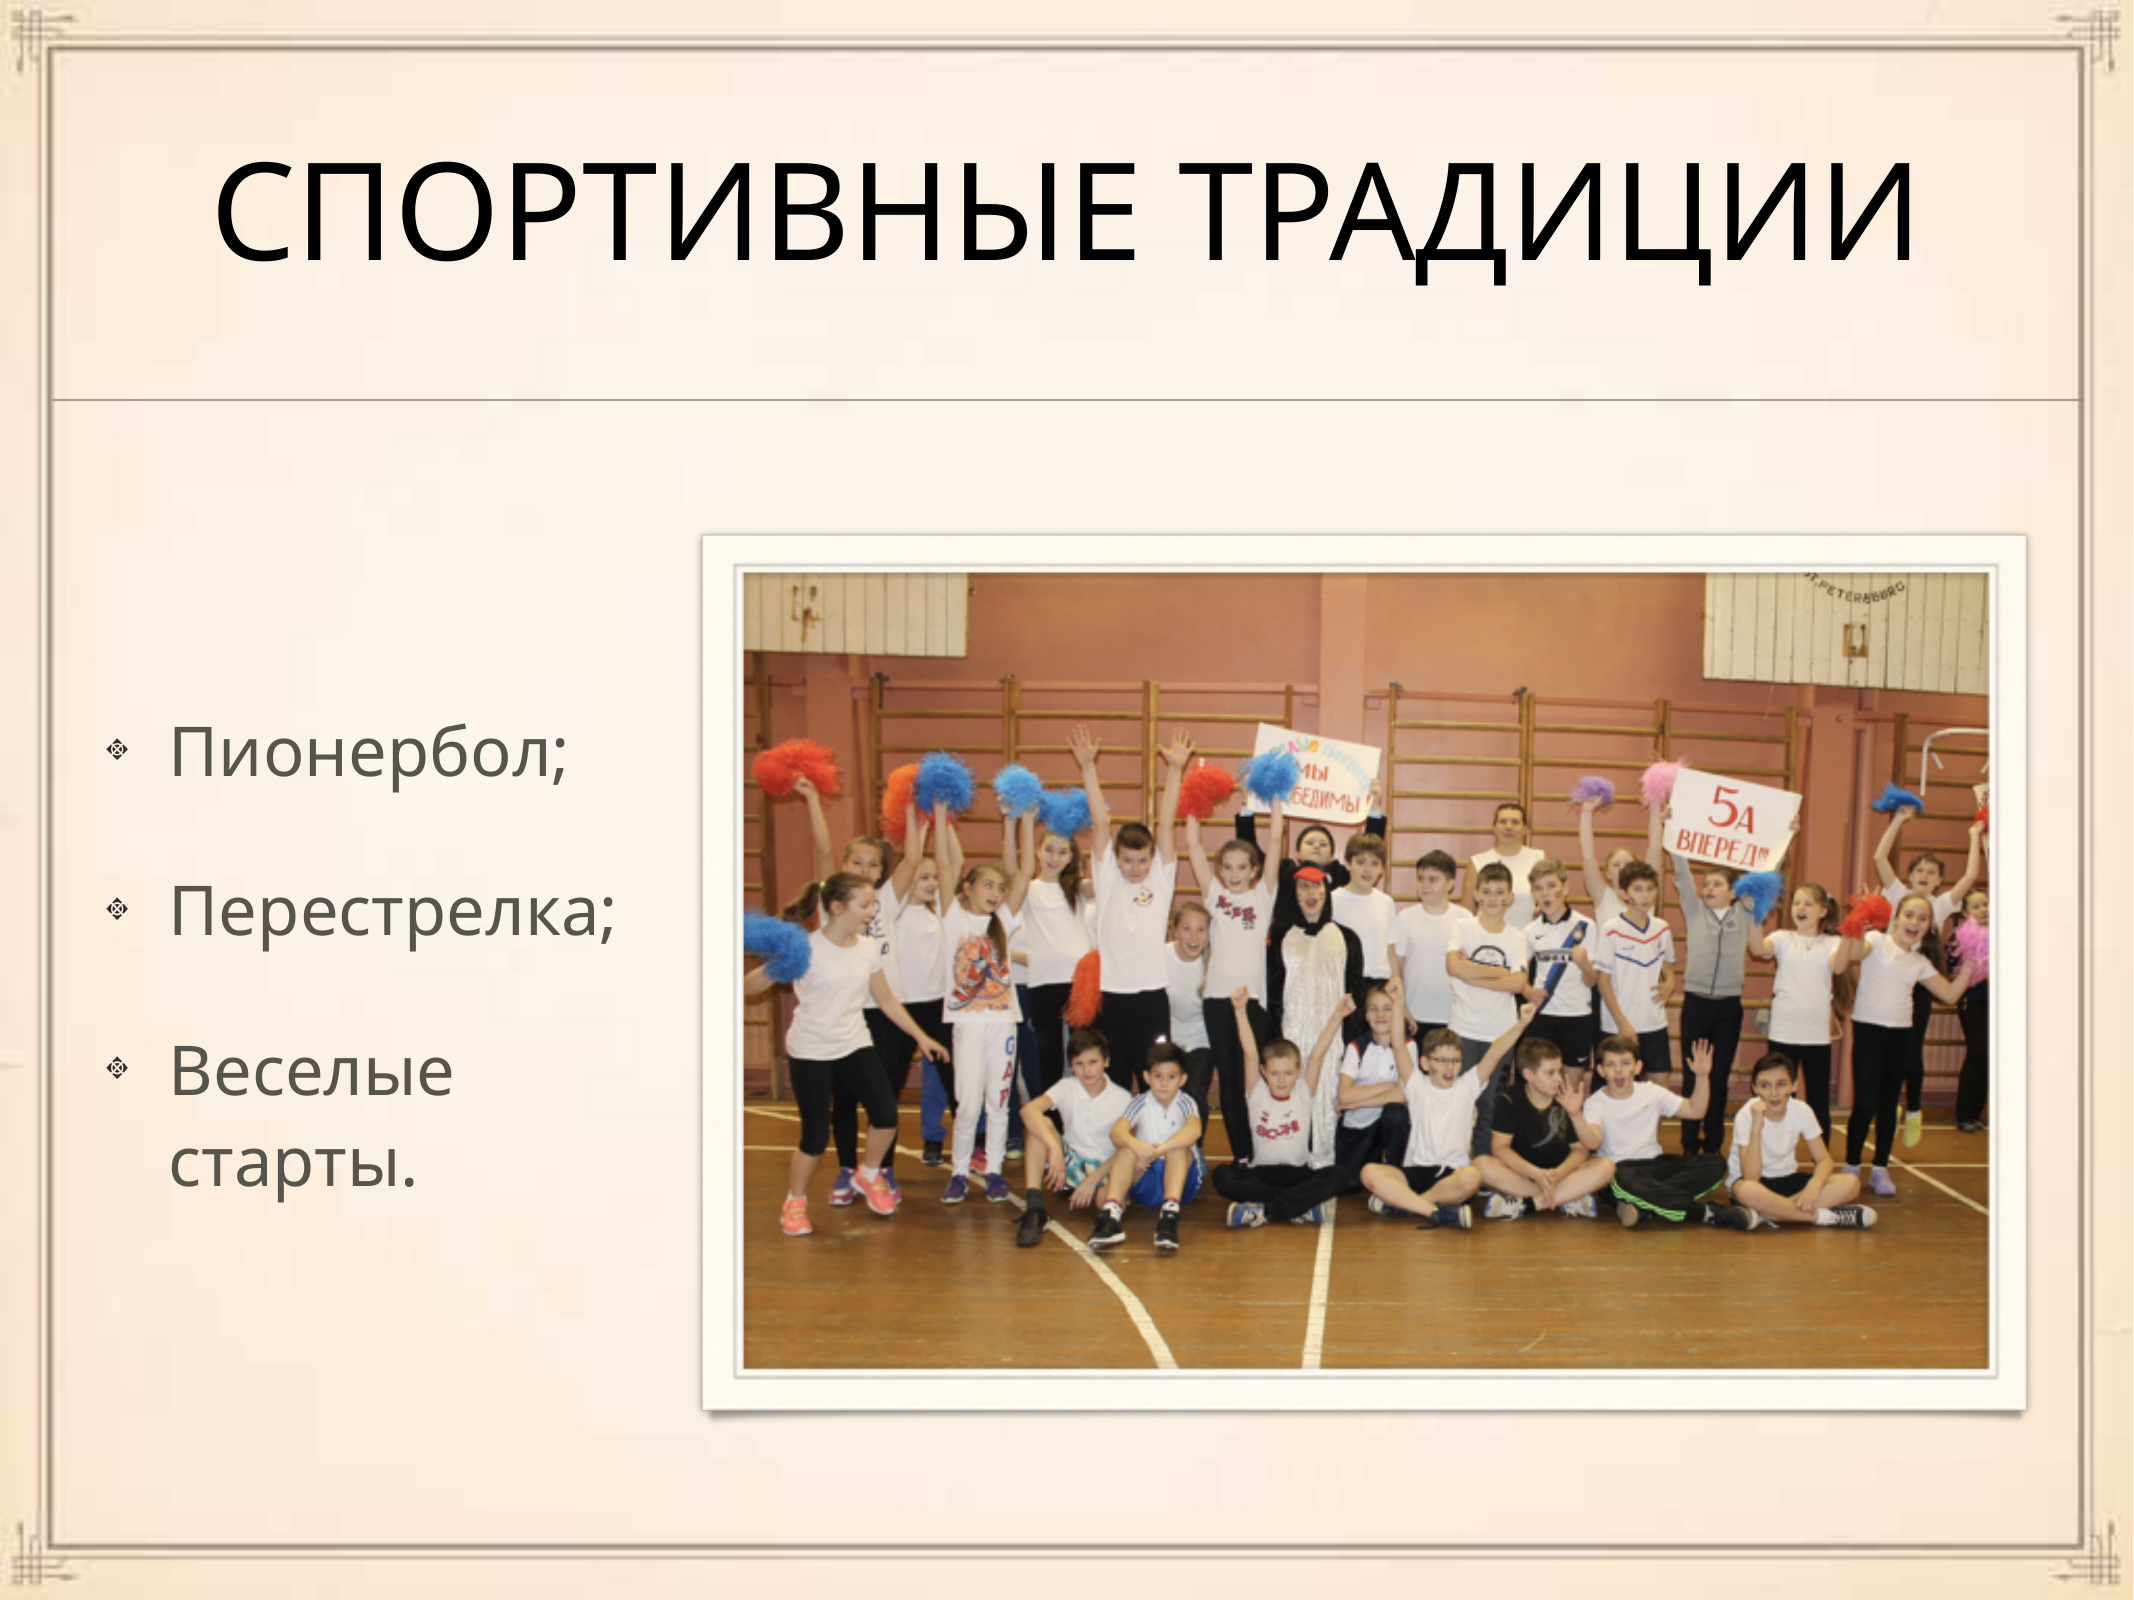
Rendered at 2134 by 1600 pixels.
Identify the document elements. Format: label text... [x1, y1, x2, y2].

title Спортивные традиции [139, 116, 1995, 326]
list Пионербол; Перестрелка; Веселые старты. [97, 478, 708, 1421]
picture [0, 0, 2134, 1600]
